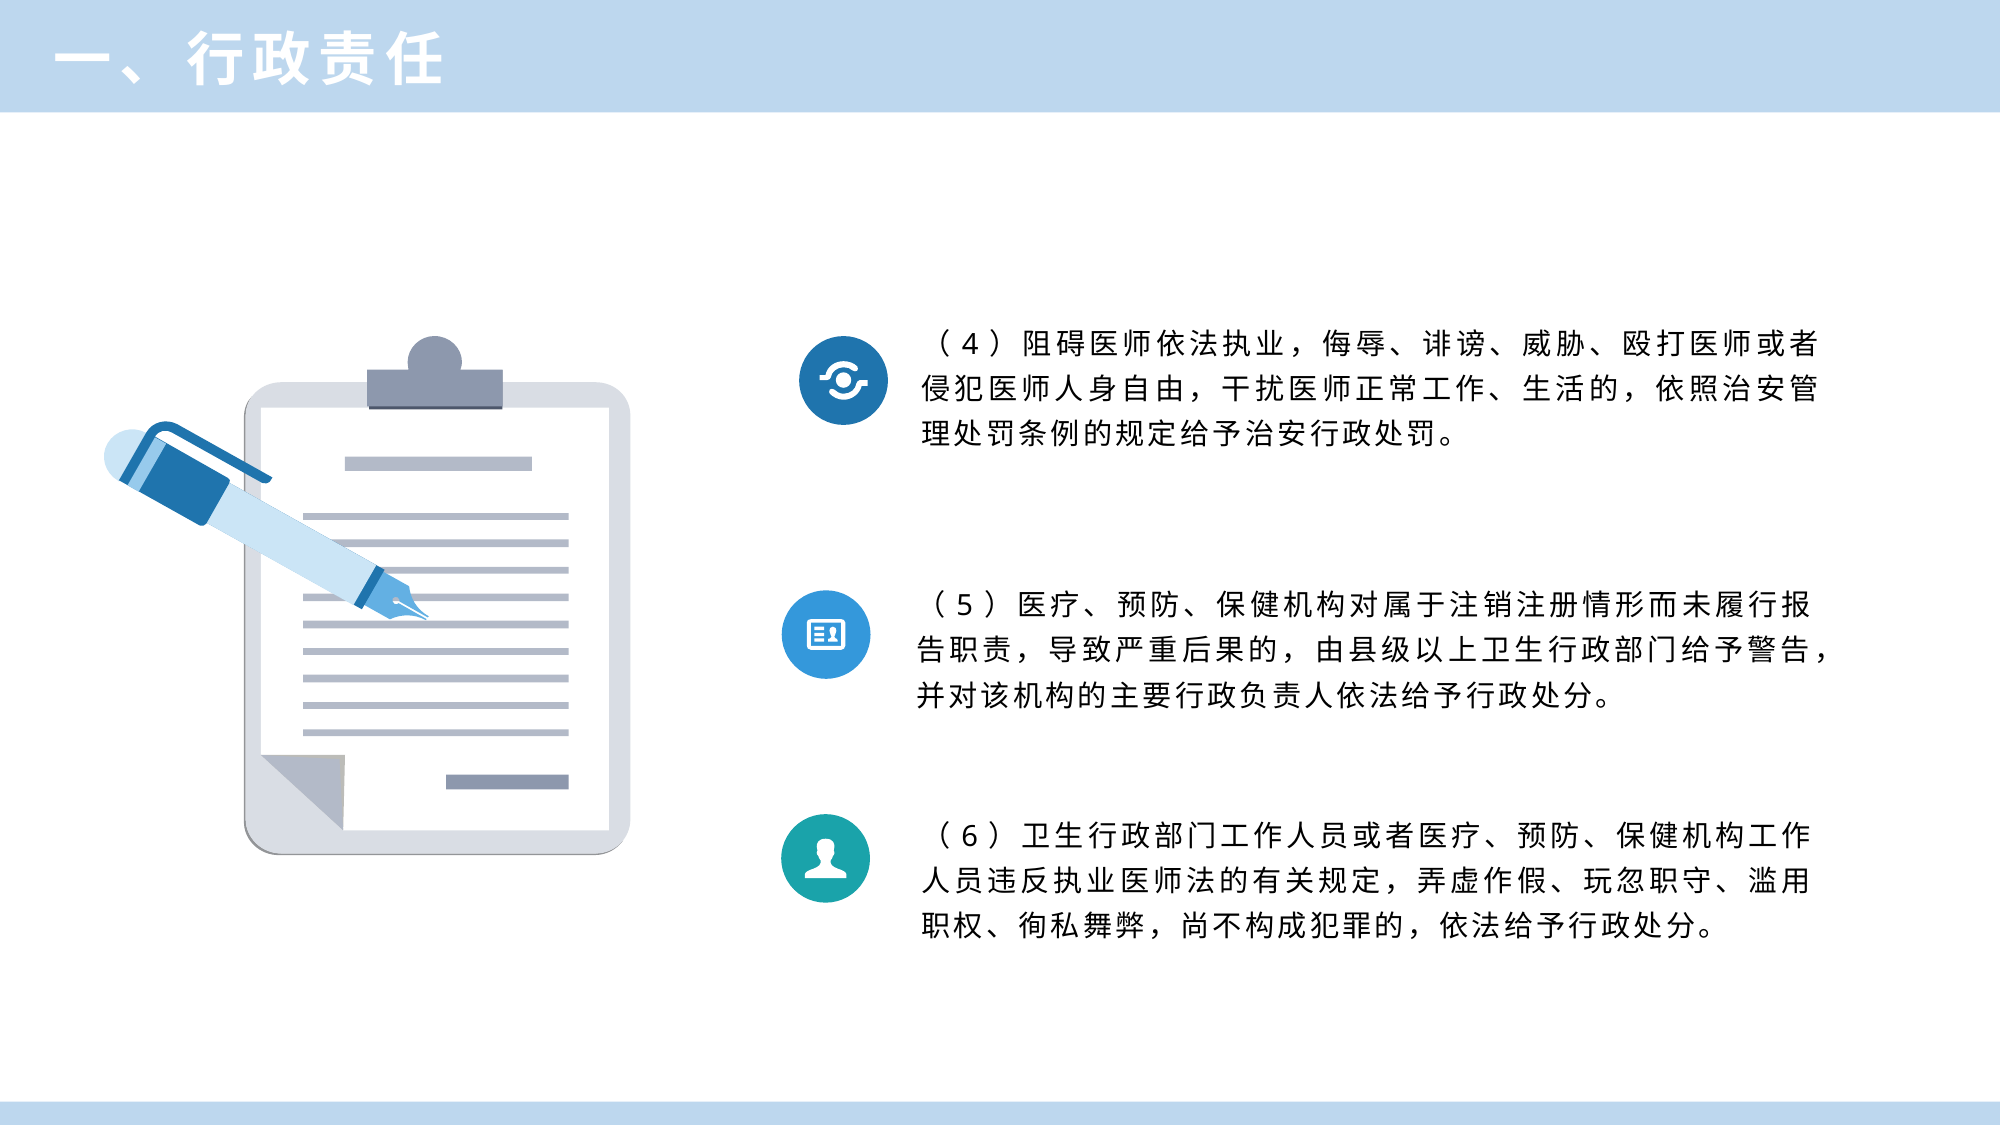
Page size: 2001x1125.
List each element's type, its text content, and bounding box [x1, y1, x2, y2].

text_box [799, 336, 888, 425]
text_box （4）阻碍医师依法执业，侮辱、诽谤、威胁、殴打医师或者侵犯医师人身自由，干扰医师正常工作、生活的，依照治安管理处罚条例的规定给予治安行政处罚。 [906, 314, 1837, 540]
text_box （6）卫生行政部门工作人员或者医疗、预防、保健机构工作人员违反执业医师法的有关规定，弄虚作假、玩忽职守、滥用职权、徇私舞弊，尚不构成犯罪的，依法给予行政处分。 [906, 806, 1829, 1021]
text_box 一、行政责任 [41, 16, 456, 98]
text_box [102, 336, 631, 856]
text_box （5）医疗、预防、保健机构对属于注销注册情形而未履行报告职责，导致严重后果的，由县级以上卫生行政部门给予警告，并对该机构的主要行政负责人依法给予行政处分。 [901, 575, 1829, 788]
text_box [781, 590, 871, 679]
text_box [781, 814, 870, 903]
